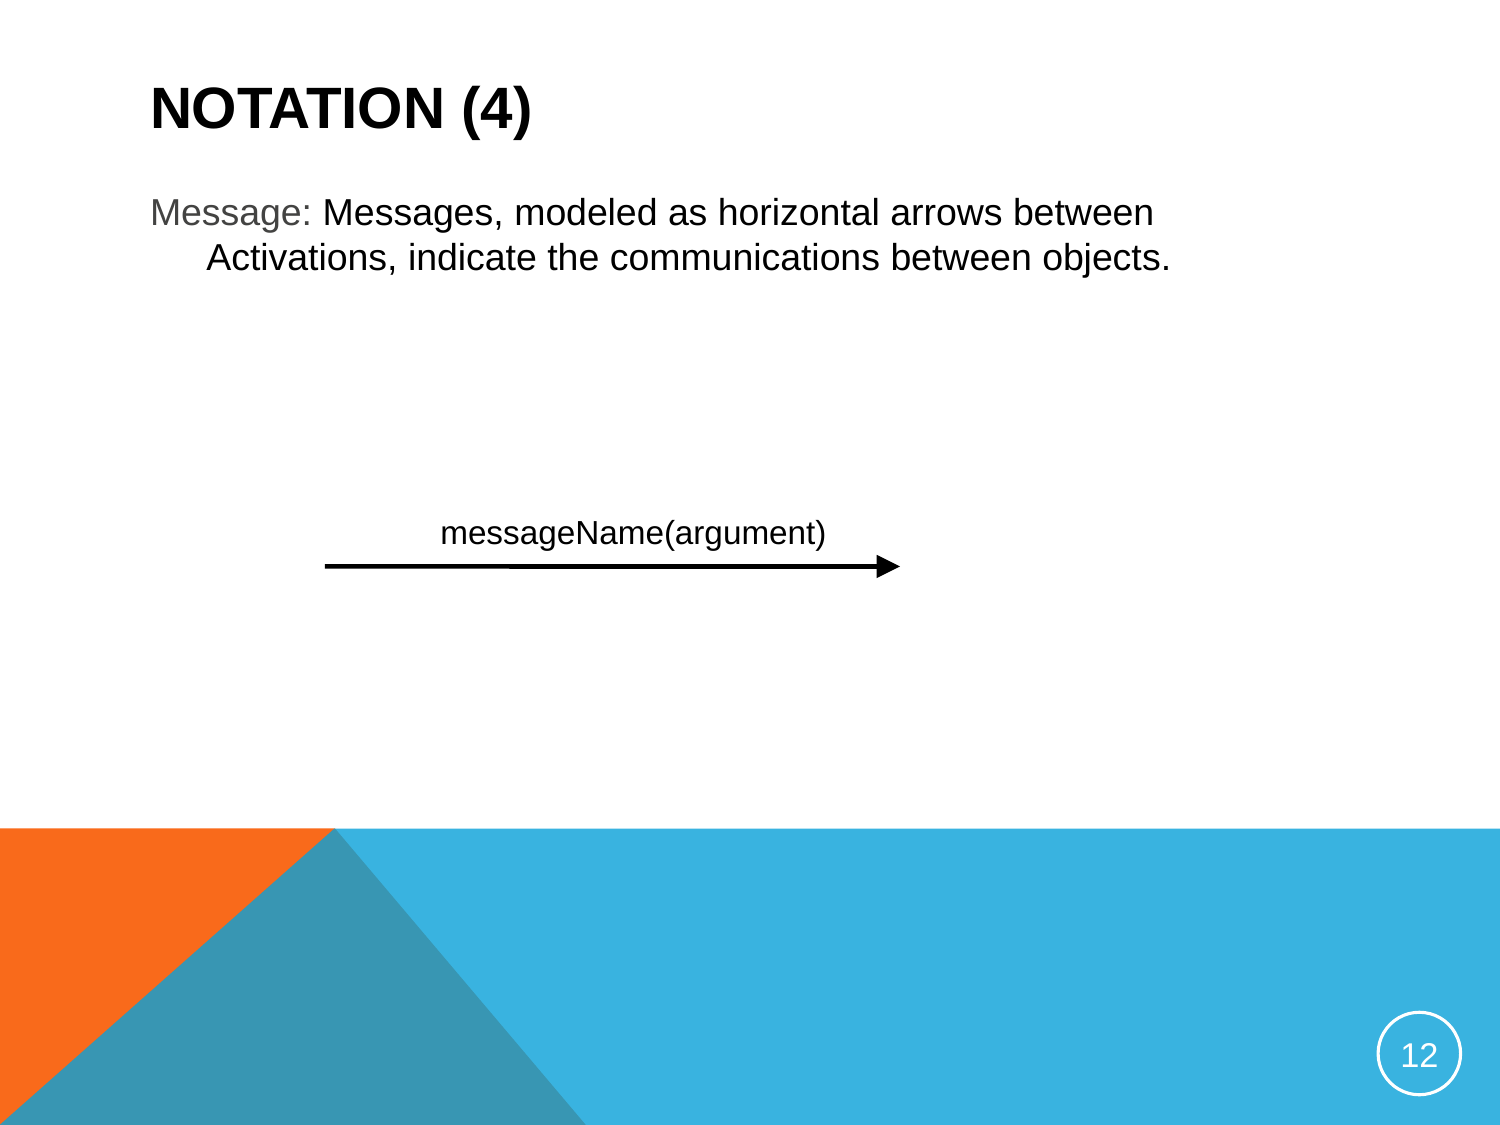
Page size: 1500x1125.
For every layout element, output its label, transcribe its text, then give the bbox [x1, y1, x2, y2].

text_box [324, 556, 901, 577]
slide_number 12 [1376, 1010, 1463, 1097]
list Message: Messages, modeled as horizontal arrows between Activations, indicate the communications between objects. [135, 180, 1369, 768]
title Notation (4) [135, 60, 1369, 150]
text_box messageName(argument) [425, 503, 842, 559]
